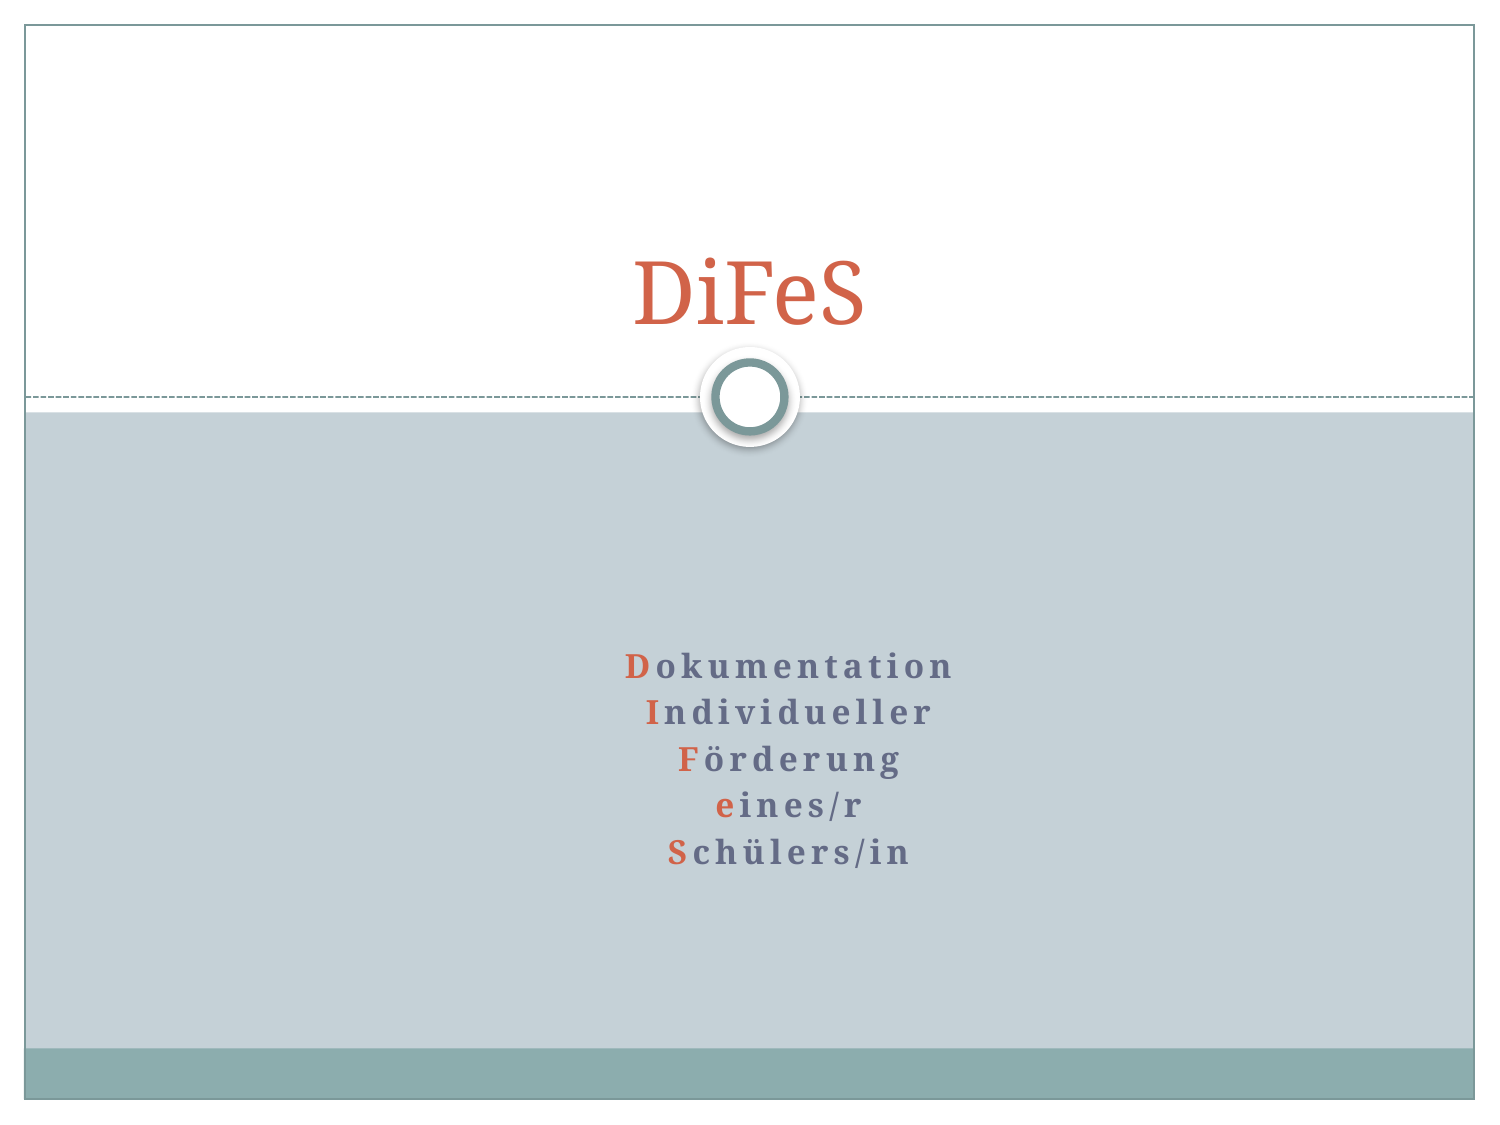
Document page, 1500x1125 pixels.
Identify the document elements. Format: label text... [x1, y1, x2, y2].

subtitle Dokumentation Individueller Förderung eines/r Schülers/in [225, 637, 1353, 925]
title DiFeS [112, 62, 1388, 350]
